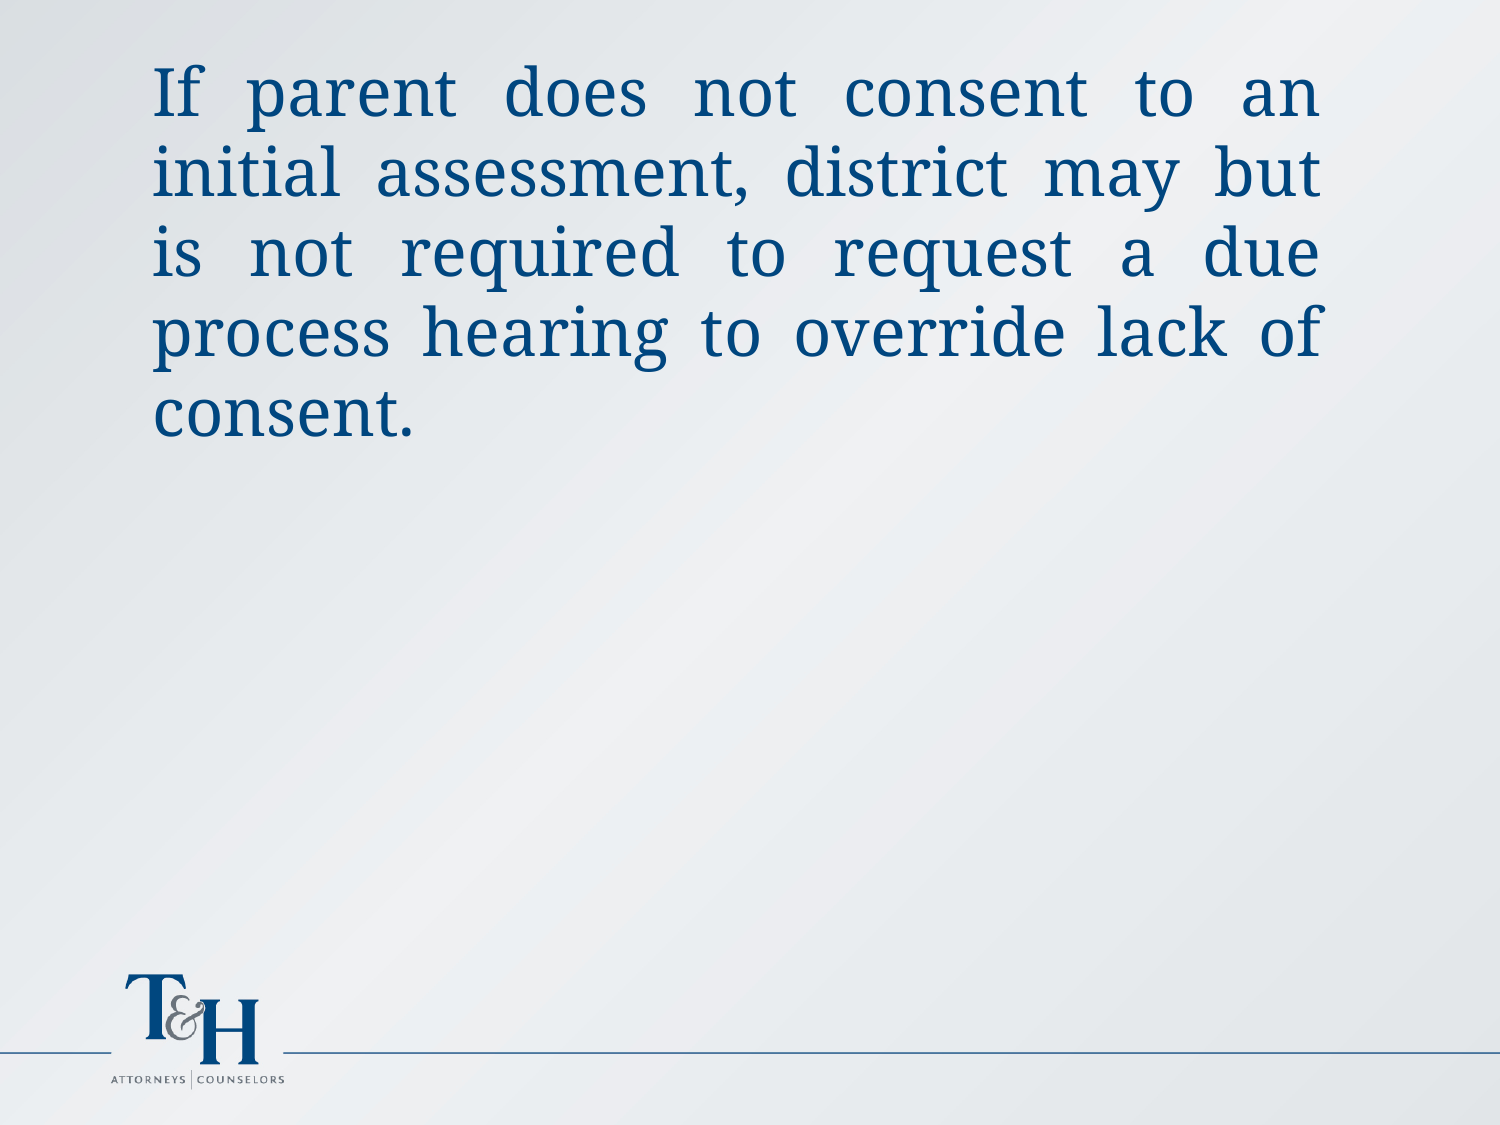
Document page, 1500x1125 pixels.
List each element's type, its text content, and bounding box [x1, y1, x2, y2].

picture [0, 0, 1500, 1125]
title If parent does not consent to an initial assessment, district may but is not required to request a due process hearing to override lack of consent. [137, 118, 1338, 458]
